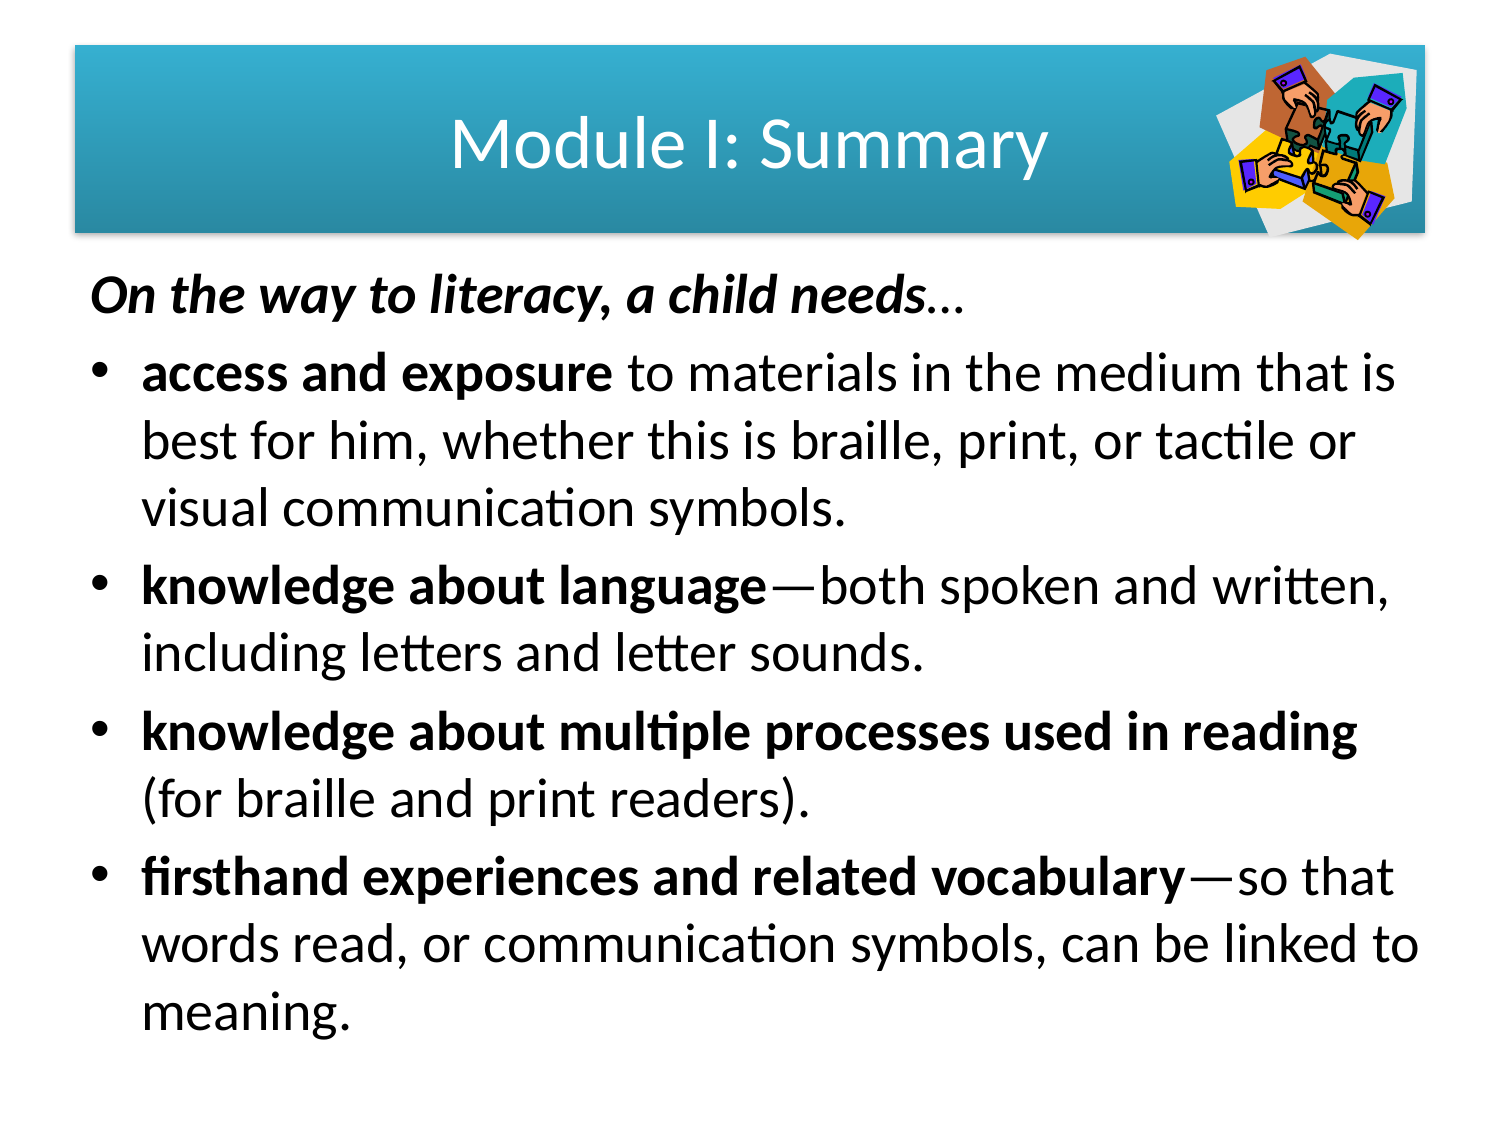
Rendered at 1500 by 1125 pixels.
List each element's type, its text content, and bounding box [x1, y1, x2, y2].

picture [1212, 49, 1421, 244]
text_box [74, 412, 1438, 1088]
list On the way to literacy, a child needs… access and exposure to materials in the medium that is best for him, whether this is braille, print, or tactile or visual communication symbols. knowledge about language—both spoken and written, including letters and letter sounds. knowledge about multiple processes used in reading (for braille and print readers). firsthand experiences and related vocabulary—so that words read, or communication symbols, can be linked to meaning. [75, 249, 1438, 412]
title Module I: Summary [75, 45, 1425, 233]
